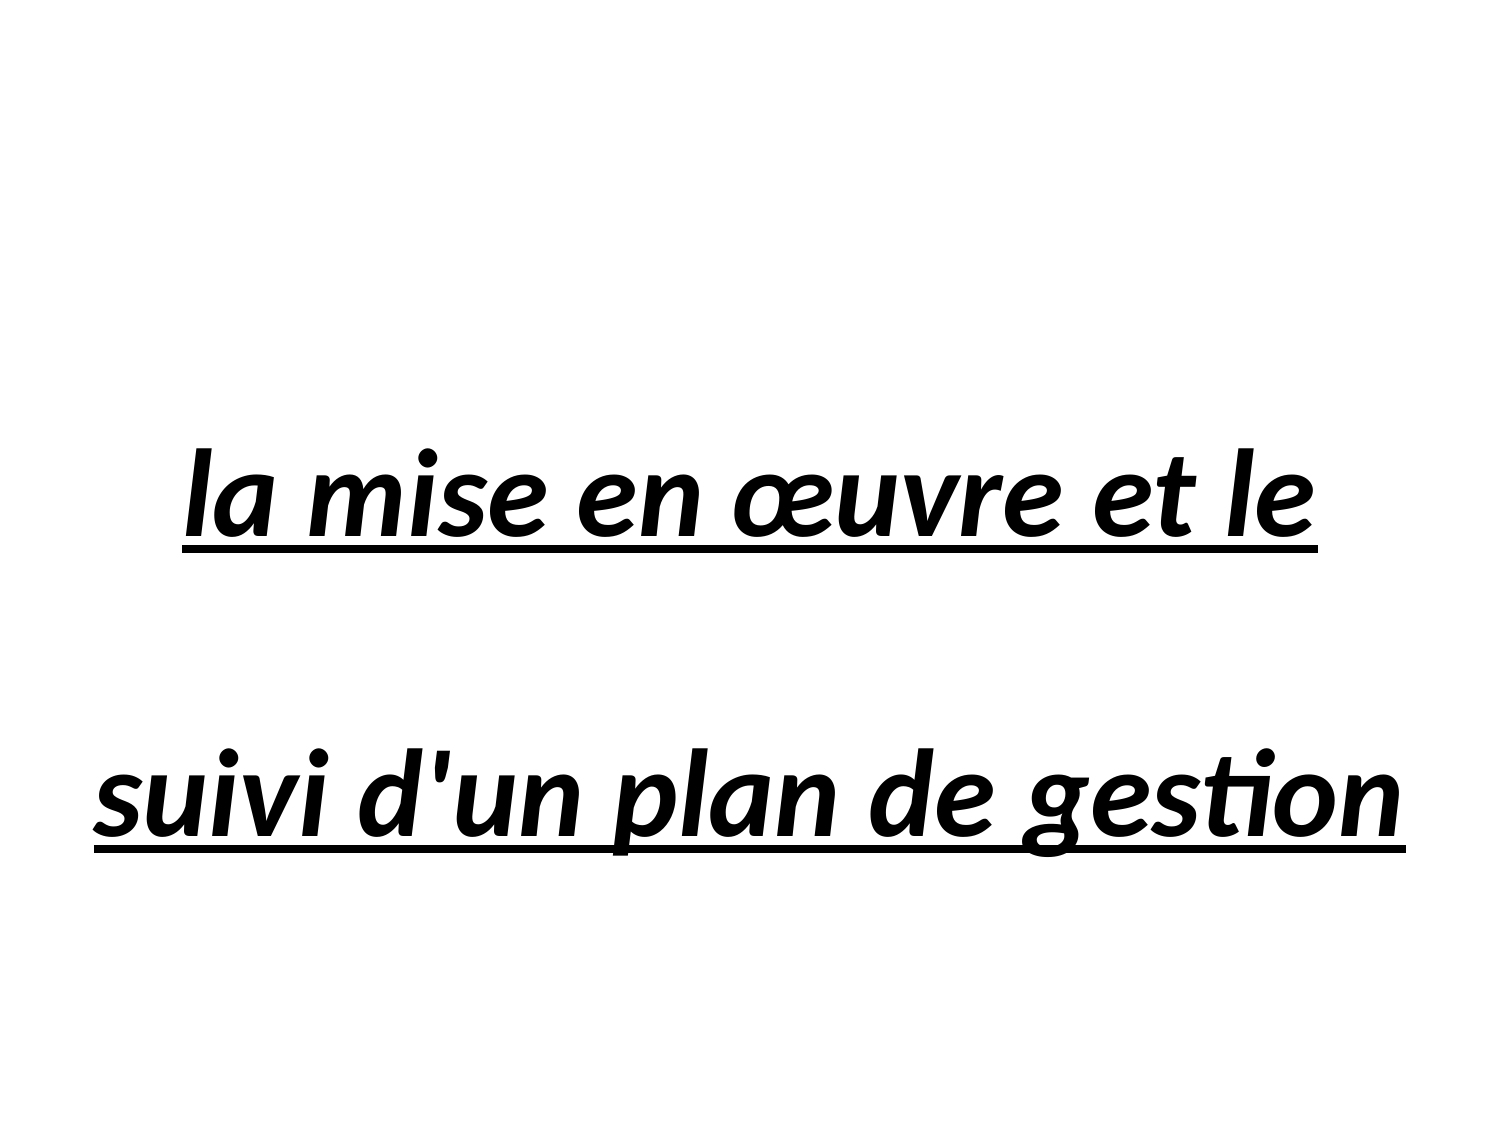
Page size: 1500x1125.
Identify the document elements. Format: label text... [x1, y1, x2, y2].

title la mise en œuvre et le suivi d'un plan de gestion [75, 45, 1425, 1079]
